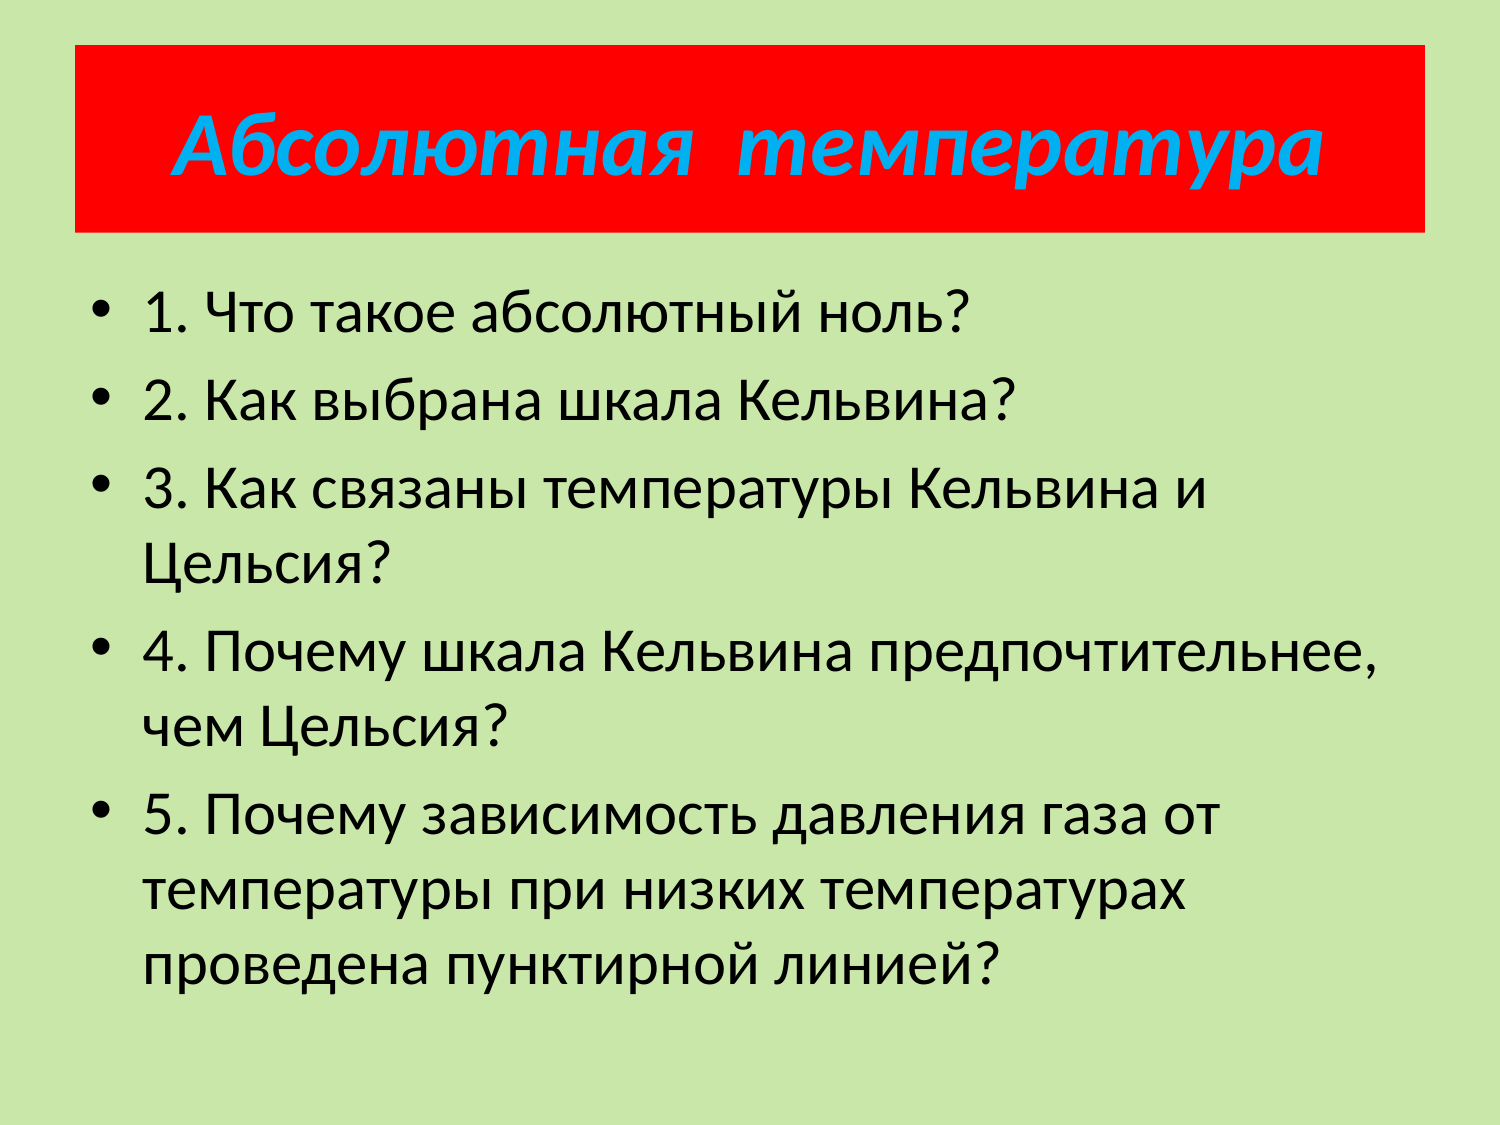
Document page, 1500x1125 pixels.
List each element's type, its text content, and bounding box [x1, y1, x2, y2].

title Абсолютная температура [75, 45, 1425, 233]
list 1. Что такое абсолютный ноль? 2. Как выбрана шкала Кельвина? 3. Как связаны температуры Кельвина и Цельсия? 4. Почему шкала Кельвина предпочтительнее, чем Цельсия? 5. Почему зависимость давления газа от температуры при низких температурах проведена пунктирной линией? [75, 262, 1425, 1005]
